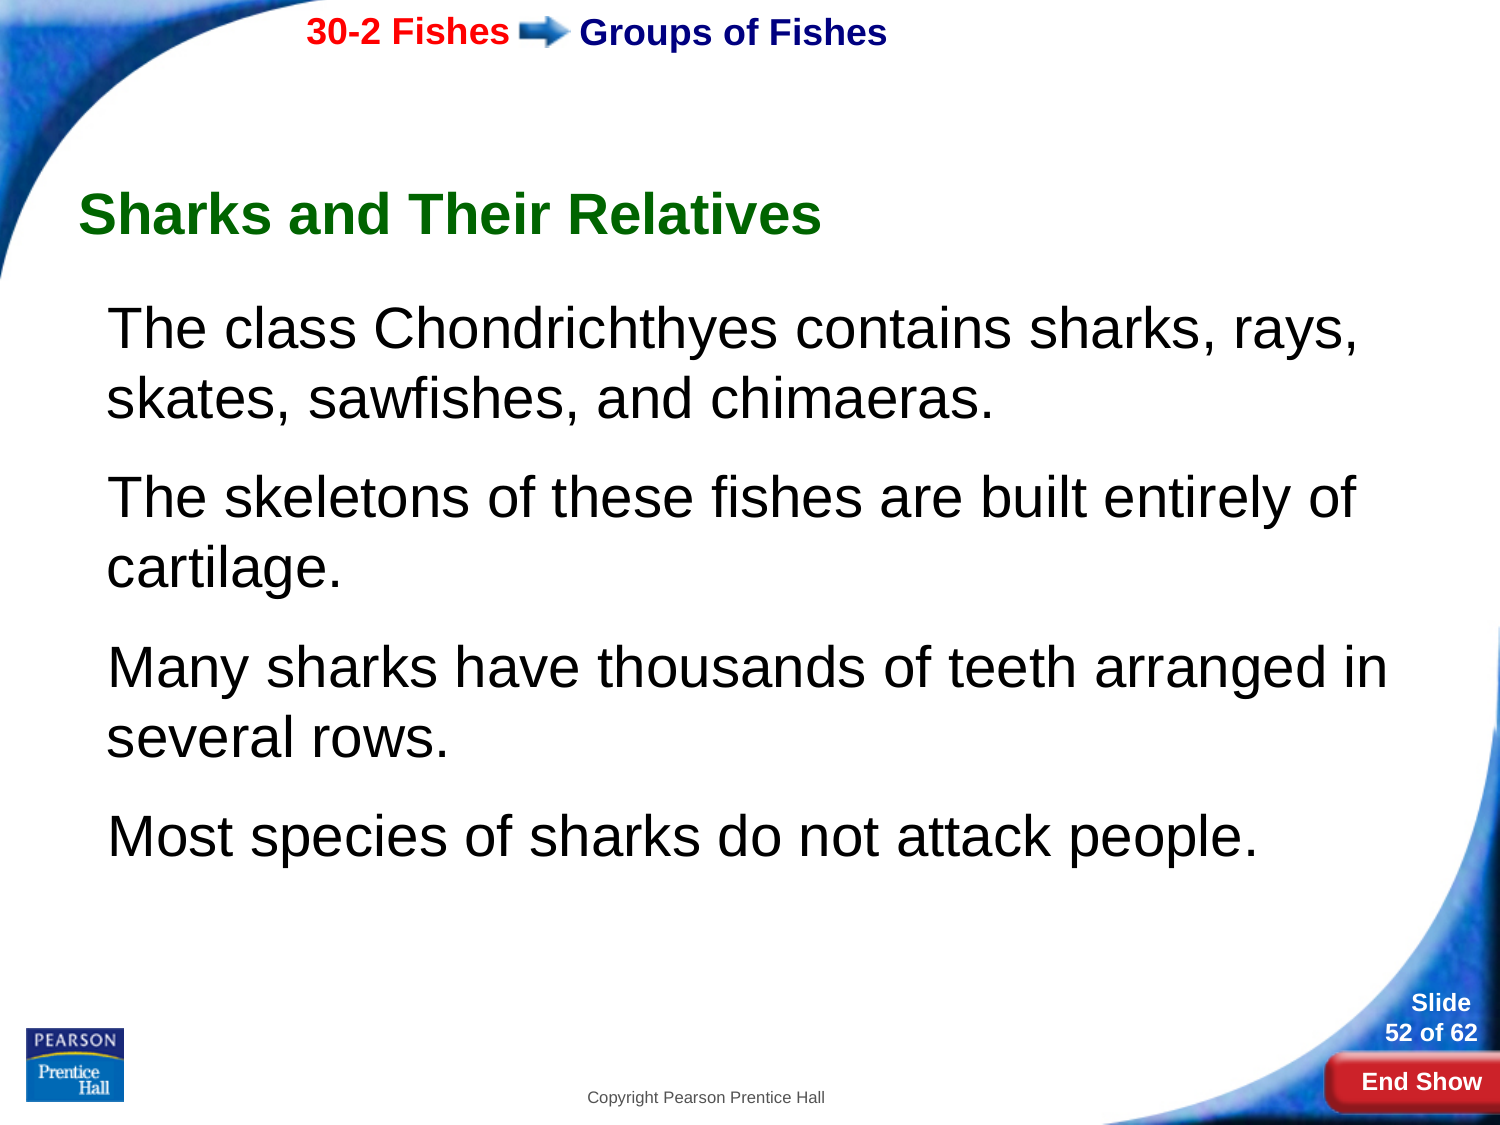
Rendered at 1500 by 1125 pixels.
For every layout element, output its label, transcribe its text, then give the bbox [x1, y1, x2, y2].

list Sharks and Their Relatives The class Chondrichthyes contains sharks, rays, skates, sawfishes, and chimaeras. The skeletons of these fishes are built entirely of cartilage. Many sharks have thousands of teeth arranged in several rows. Most species of sharks do not attack people. [44, 179, 1448, 992]
title Groups of Fishes [564, 0, 1234, 76]
footer Copyright Pearson Prentice Hall [468, 1078, 945, 1105]
picture [0, 0, 1500, 1125]
